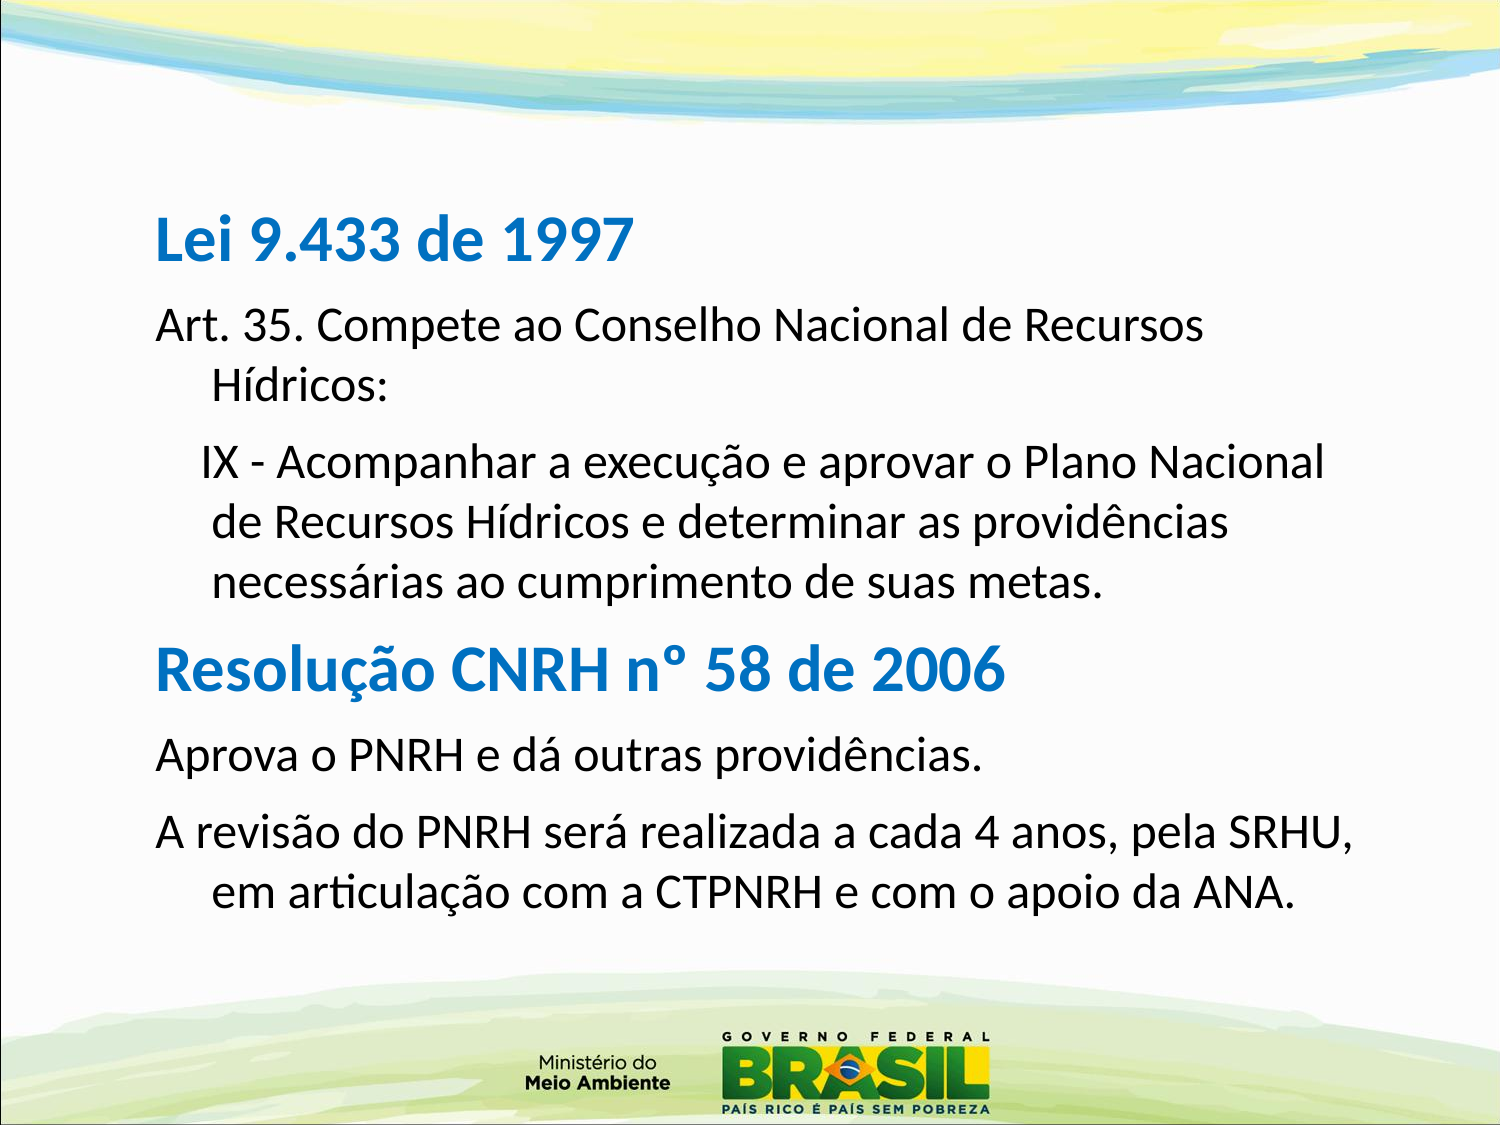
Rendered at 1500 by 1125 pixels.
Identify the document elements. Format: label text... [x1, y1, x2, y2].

text_box [70, 168, 1424, 405]
text_box Lei 9.433 de 1997 Art. 35. Compete ao Conselho Nacional de Recursos Hídricos: IX - Acompanhar a execução e aprovar o Plano Nacional de Recursos Hídricos e determinar as providências necessárias ao cumprimento de suas metas. Resolução CNRH nº 58 de 2006 Aprova o PNRH e dá outras providências. A revisão do PNRH será realizada a cada 4 anos, pela SRHU, em articulação com a CTPNRH e com o apoio da ANA. [140, 187, 1395, 1120]
picture [0, 0, 1500, 1125]
